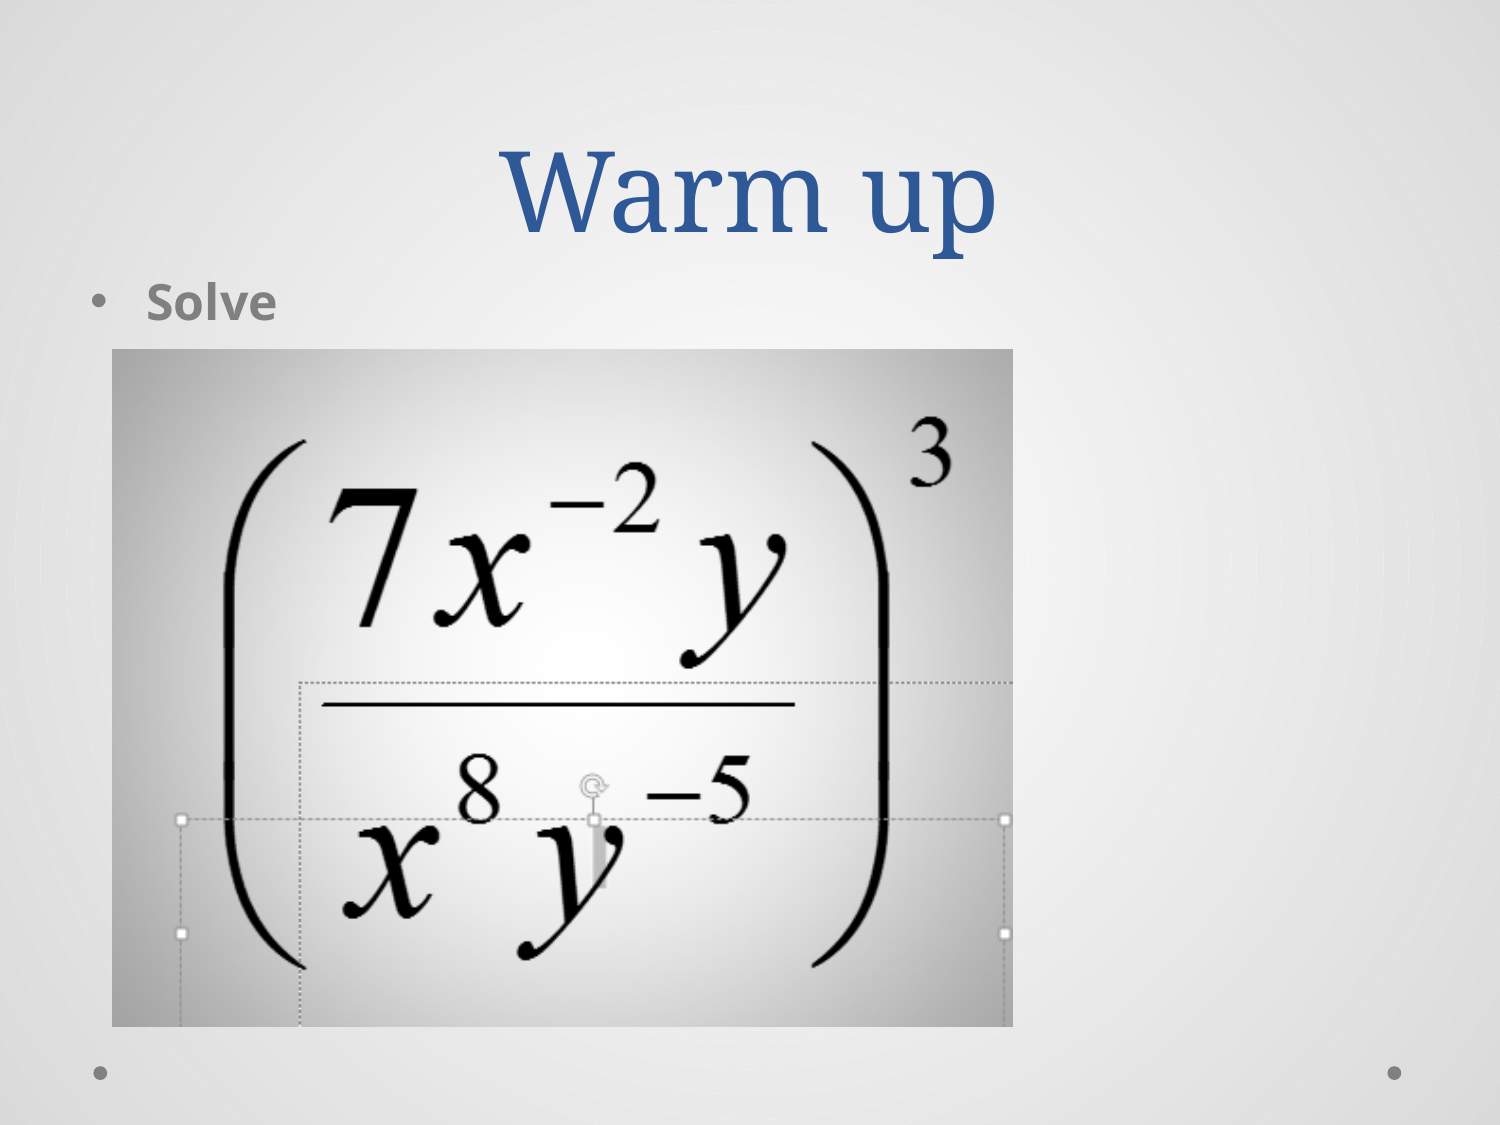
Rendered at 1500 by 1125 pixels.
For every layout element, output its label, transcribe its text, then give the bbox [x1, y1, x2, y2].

picture [112, 349, 1013, 1027]
list Solve [75, 262, 1425, 1005]
title Warm up [75, 0, 1425, 262]
